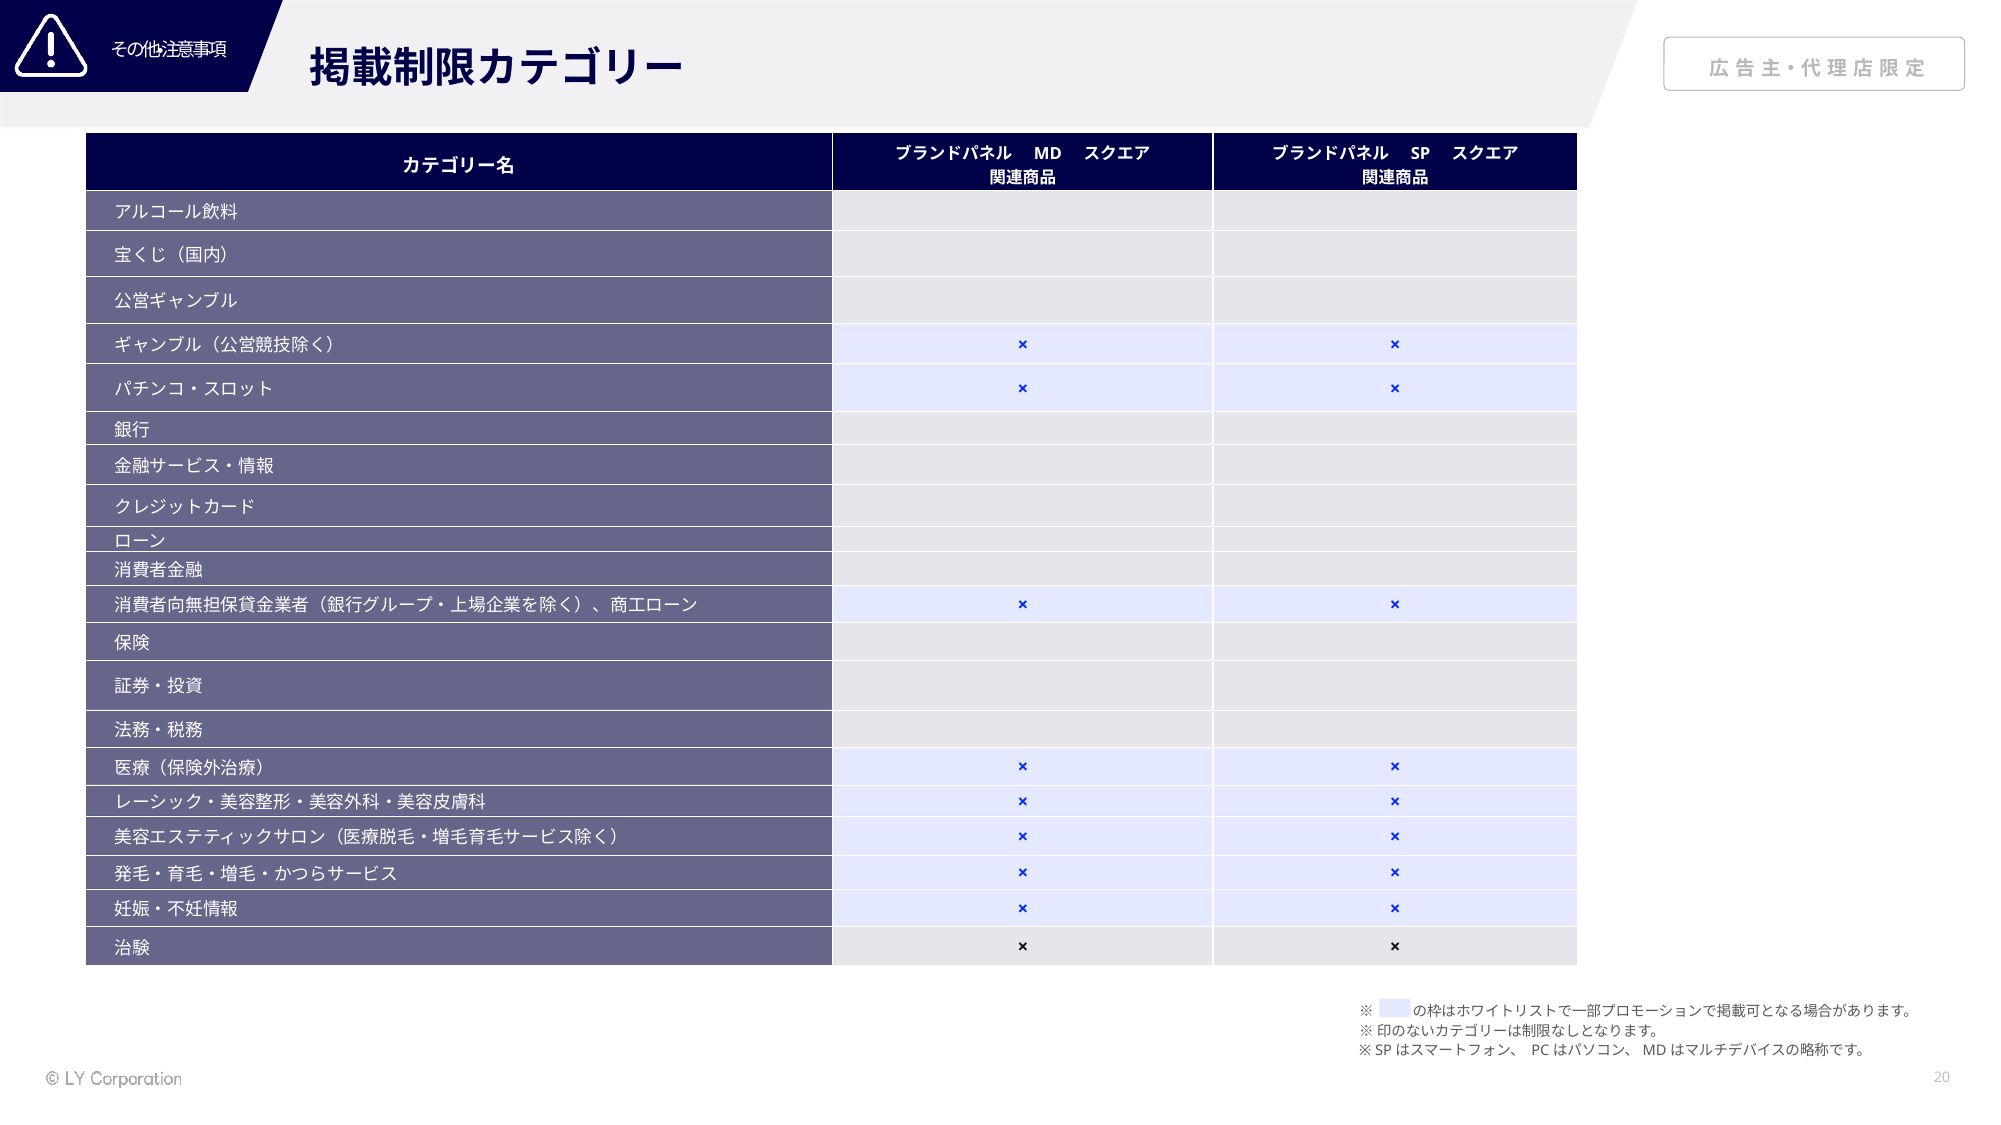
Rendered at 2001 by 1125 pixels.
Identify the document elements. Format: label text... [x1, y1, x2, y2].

table_cell × [833, 890, 1212, 926]
table_cell [833, 623, 1212, 660]
table_header カテゴリー名 [86, 133, 832, 190]
table_cell [1214, 412, 1577, 444]
table_cell 金融サービス・情報 [86, 445, 832, 484]
table_cell [833, 231, 1212, 276]
table_cell [1214, 623, 1577, 660]
table_cell ローン [86, 527, 832, 551]
table_cell 消費者金融 [86, 552, 832, 585]
table_cell [833, 661, 1212, 710]
table_cell 医療（保険外治療） [86, 748, 832, 785]
text_box [1379, 998, 1411, 1018]
table_cell 法務・税務 [86, 711, 832, 747]
table_cell × [833, 586, 1212, 622]
table_cell × [1214, 890, 1577, 926]
table_cell × [833, 817, 1212, 855]
table_cell 治験 [86, 927, 832, 965]
list 掲載制限カテゴリー [309, 41, 1645, 97]
table_cell [833, 711, 1212, 747]
table_cell 保険 [86, 623, 832, 660]
table_cell [1214, 711, 1577, 747]
table_cell × [1214, 324, 1577, 363]
table_header ブランドパネル MD スクエア 関連商品 [833, 133, 1212, 190]
table_cell パチンコ・スロット [86, 364, 832, 411]
table_cell [1214, 277, 1577, 323]
table_cell 証券・投資 [86, 661, 832, 710]
table_cell × [833, 856, 1212, 889]
table_cell [1214, 527, 1577, 551]
table_cell × [1214, 364, 1577, 411]
table_cell [1214, 445, 1577, 484]
table_cell × [833, 786, 1212, 816]
table_cell クレジットカード [86, 485, 832, 526]
table_cell [833, 527, 1212, 551]
table_cell × [833, 324, 1212, 363]
table_cell × [1214, 927, 1577, 965]
table_cell [833, 445, 1212, 484]
table_cell 美容エステティックサロン（医療脱毛・増毛育毛サービス除く） [86, 817, 832, 855]
table_cell 公営ギャンブル [86, 277, 832, 323]
table_cell [833, 485, 1212, 526]
table_cell 銀行 [86, 412, 832, 444]
picture [9, 5, 92, 87]
table_cell × [833, 927, 1212, 965]
table_cell × [1214, 786, 1577, 816]
table_cell [1214, 191, 1577, 230]
table_cell [1214, 485, 1577, 526]
table_cell × [1214, 817, 1577, 855]
table_cell × [1214, 586, 1577, 622]
table_cell × [1214, 748, 1577, 785]
table_cell ギャンブル（公営競技除く） [86, 324, 832, 363]
table_cell 宝くじ（国内） [86, 231, 832, 276]
table_cell 発毛・育毛・増毛・かつらサービス [86, 856, 832, 889]
picture [46, 1071, 181, 1088]
table_cell [833, 191, 1212, 230]
list その他・注意事項 [97, 13, 240, 81]
table_cell [1214, 661, 1577, 710]
table_cell × [833, 364, 1212, 411]
text_box ※ の枠はホワイトリストで一部プロモーションで掲載可となる場合があります。 ※ 印のないカテゴリーは制限なしとなります。 ※ SPはスマートフォン、 PCはパソコン、MDはマルチデバイスの略称です。 [1359, 1000, 2000, 1059]
table_cell レーシック・美容整形・美容外科・美容皮膚科 [86, 786, 832, 816]
table_cell [1214, 231, 1577, 276]
table_cell [833, 277, 1212, 323]
table_cell アルコール飲料 [86, 191, 832, 230]
table_cell 妊娠・不妊情報 [86, 890, 832, 926]
table_cell × [833, 748, 1212, 785]
table_cell × [1214, 856, 1577, 889]
table_cell [833, 412, 1212, 444]
table_cell [833, 552, 1212, 585]
table_cell 消費者向無担保貸金業者（銀行グループ・上場企業を除く）、商工ローン [86, 586, 832, 622]
table_header ブランドパネル SP スクエア 関連商品 [1214, 133, 1577, 190]
table_cell [1214, 552, 1577, 585]
